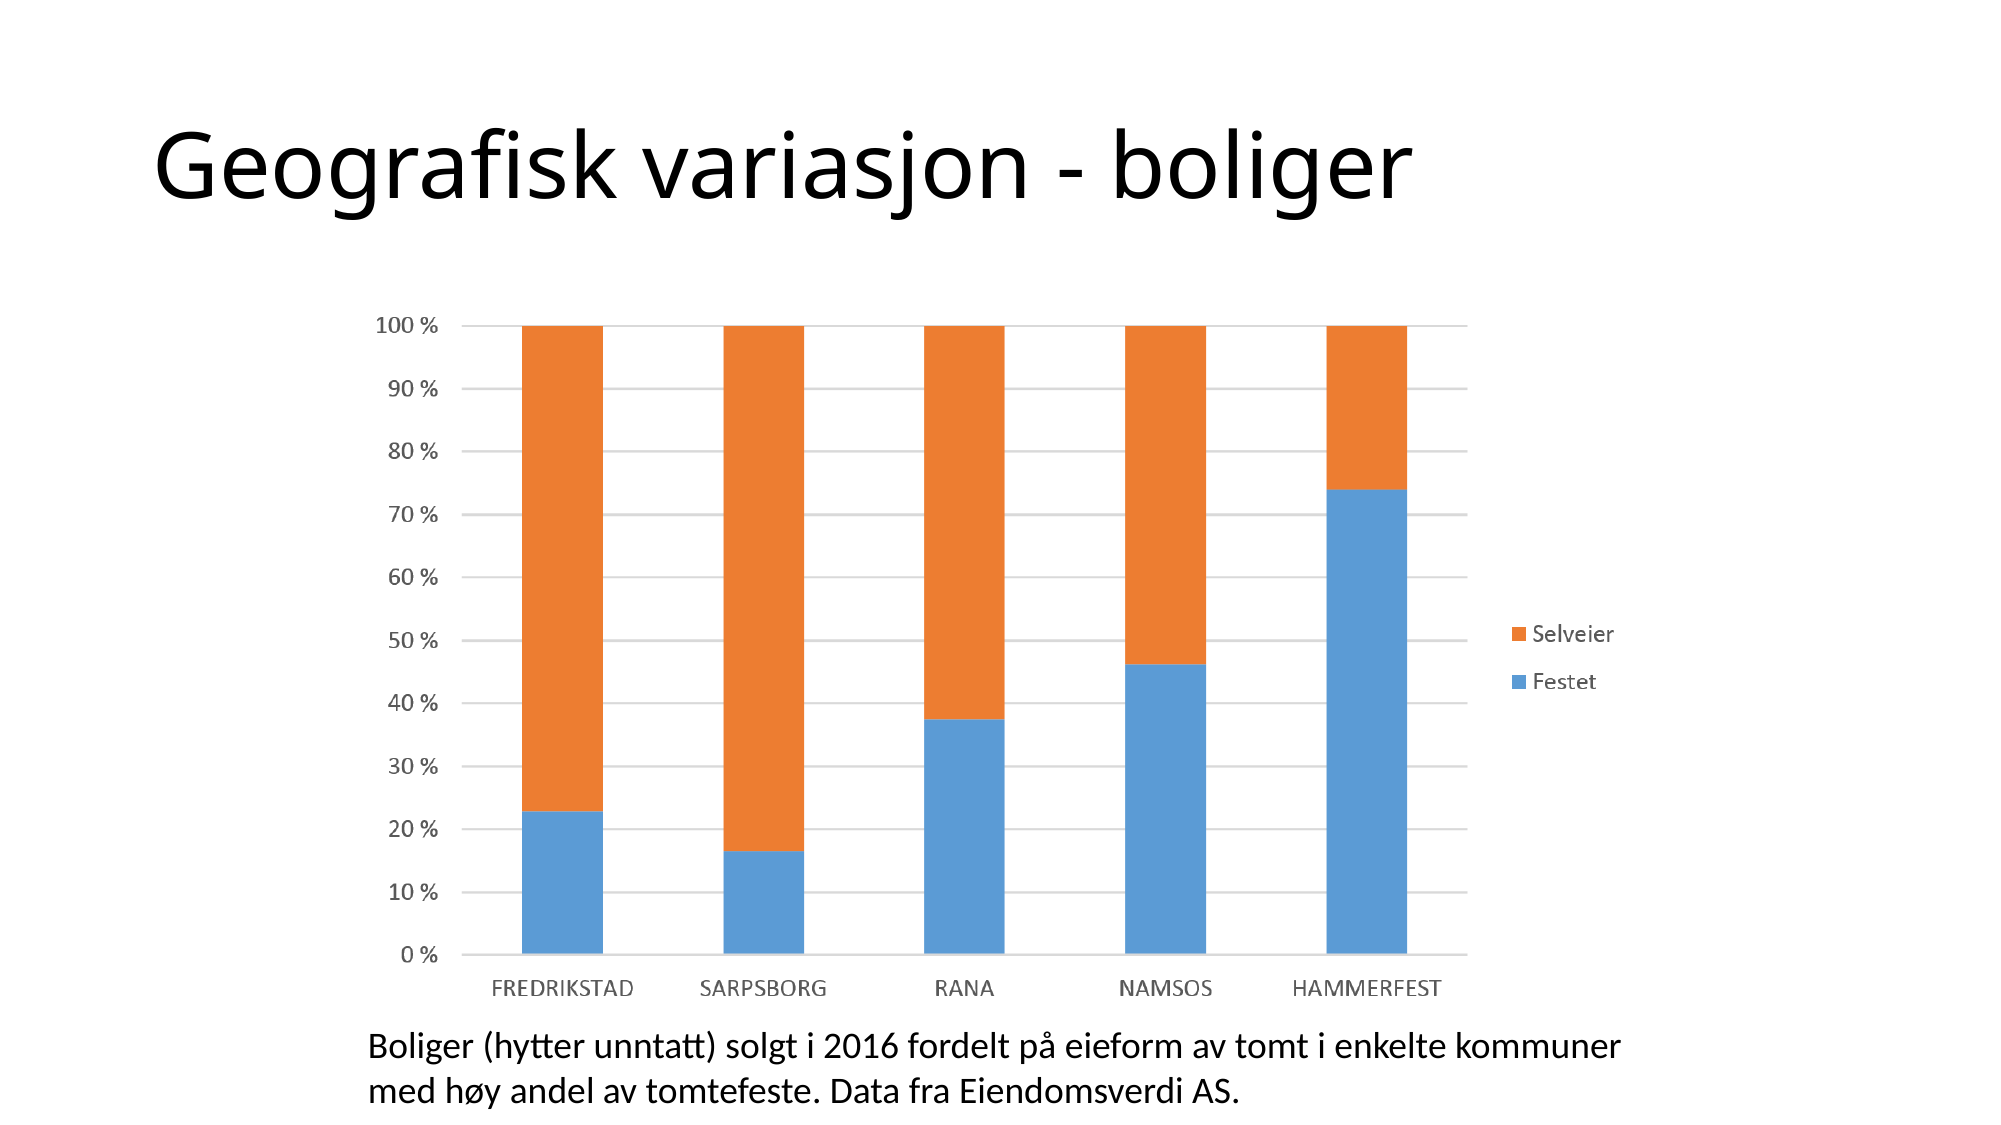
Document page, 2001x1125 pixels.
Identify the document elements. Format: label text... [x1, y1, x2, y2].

title Geografisk variasjon - boliger [137, 59, 1863, 278]
text_box Boliger (hytter unntatt) solgt i 2016 fordelt på eieform av tomt i enkelte kommuner med høy andel av tomtefeste. Data fra Eiendomsverdi AS. [353, 1013, 1647, 1118]
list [360, 299, 1640, 1014]
